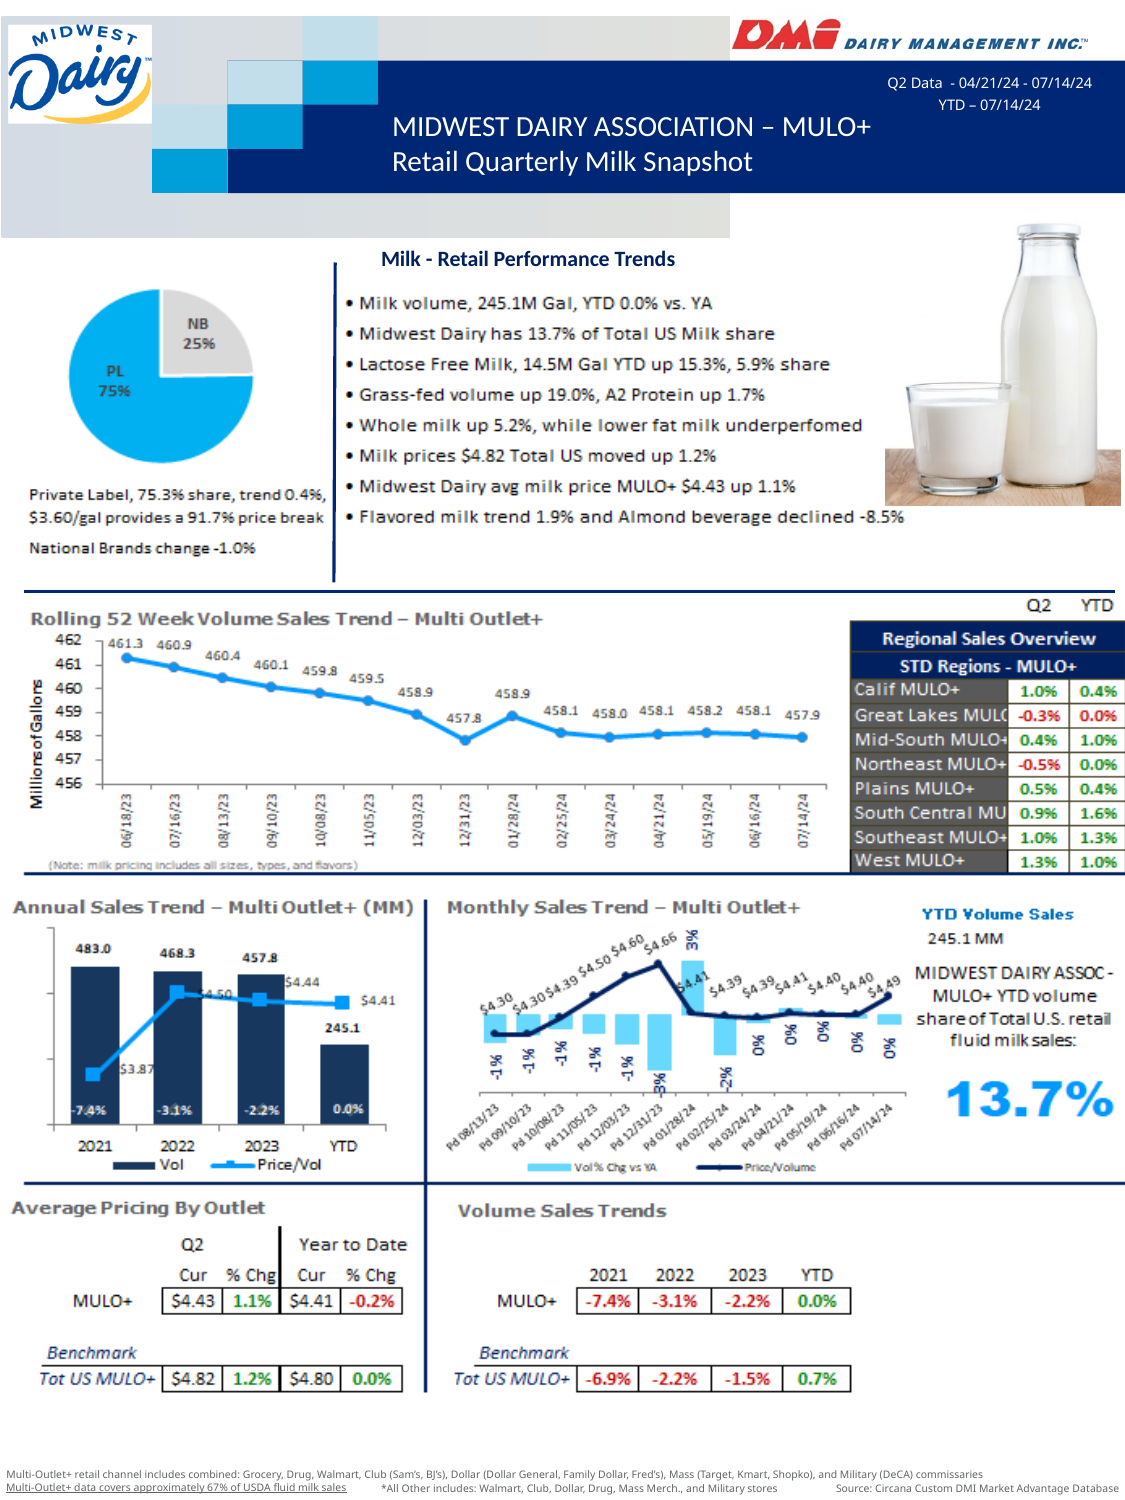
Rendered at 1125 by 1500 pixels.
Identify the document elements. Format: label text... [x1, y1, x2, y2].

text_box Multi-Outlet+ retail channel includes combined: Grocery, Drug, Walmart, Club (Sam’s, BJ’s), Dollar (Dollar General, Family Dollar, Fred’s), Mass (Target, Kmart, Shopko), and Military (DeCA) commissaries [0, 1461, 1125, 1476]
text_box *All Other includes: Walmart, Club, Dollar, Drug, Mass Merch., and Military stores [375, 1476, 800, 1500]
picture [732, 9, 1088, 58]
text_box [1, 16, 1125, 238]
picture [0, 212, 1125, 1441]
text_box Milk - Retail Performance Trends [366, 246, 691, 251]
picture [8, 24, 152, 124]
text_box Source: Circana Custom DMI Market Advantage Database [800, 1476, 1125, 1500]
text_box Multi-Outlet+ data covers approximately 67% of USDA fluid milk sales [0, 1475, 436, 1500]
